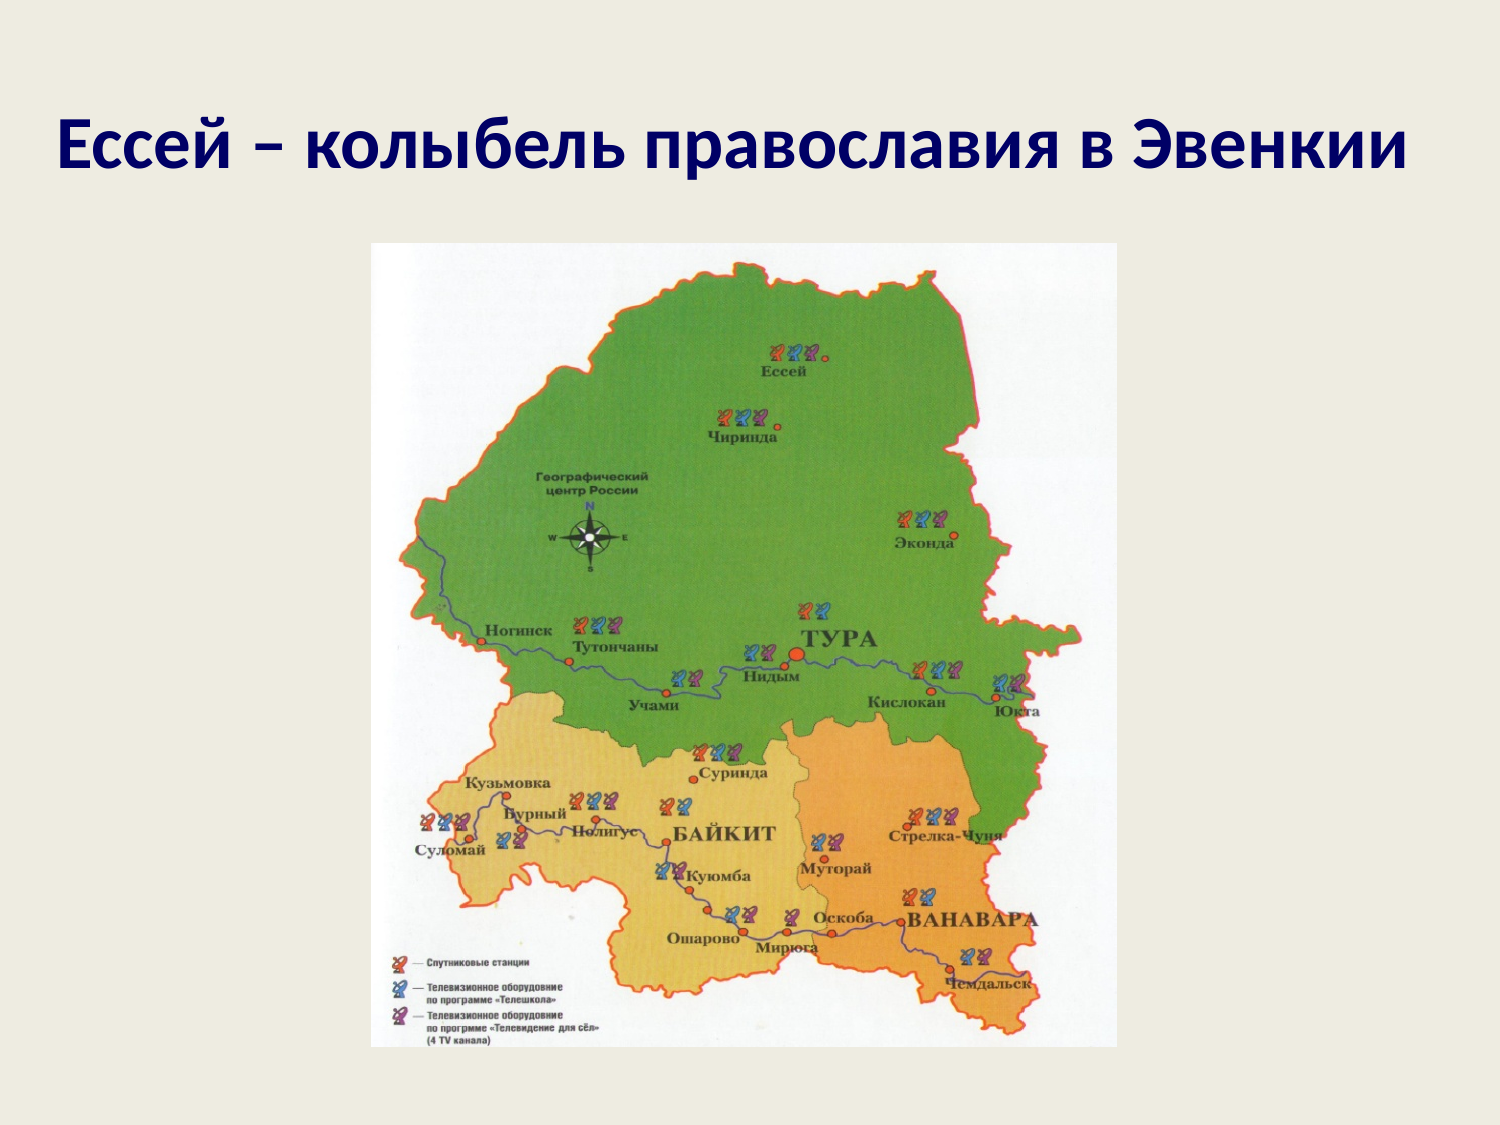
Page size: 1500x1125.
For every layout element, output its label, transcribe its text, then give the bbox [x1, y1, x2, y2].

title Ессей – колыбель православия в Эвенкии [41, 45, 1425, 233]
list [371, 243, 1117, 1047]
